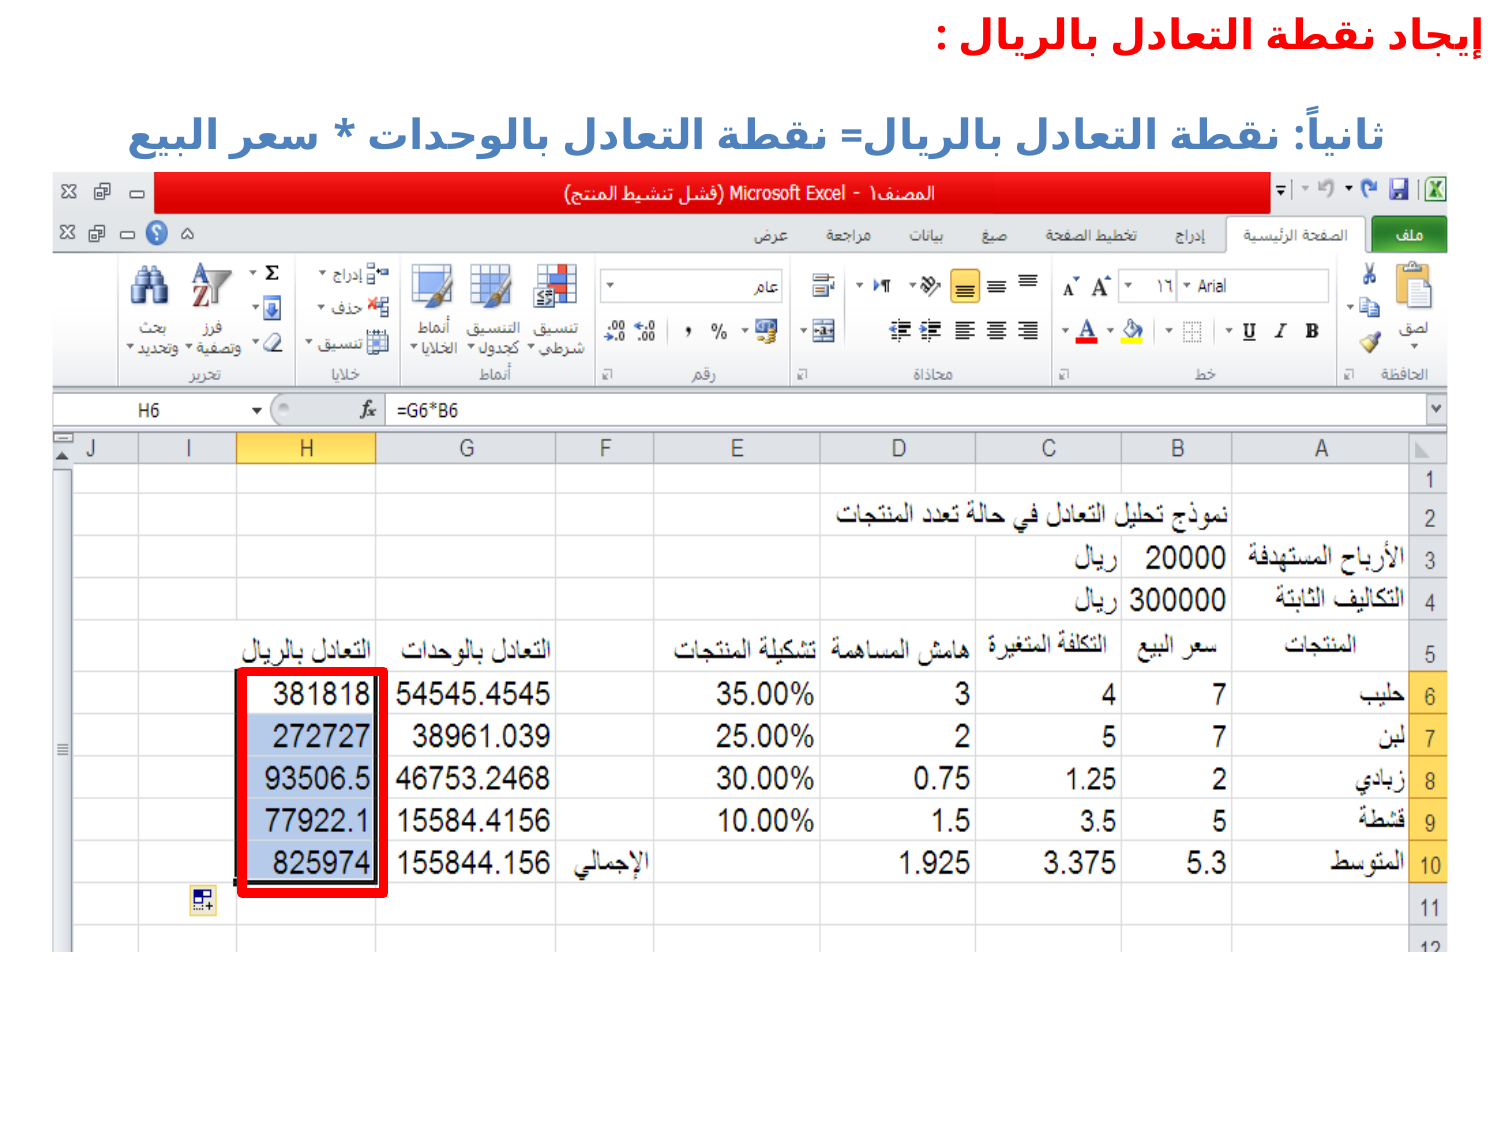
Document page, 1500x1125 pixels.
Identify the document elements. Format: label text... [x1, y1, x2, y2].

text_box ثانياً: نقطة التعادل بالريال= نقطة التعادل بالوحدات * سعر البيع [99, 100, 1401, 166]
picture [52, 172, 1448, 953]
text_box إيجاد نقطة التعادل بالريال : [247, 0, 1500, 65]
